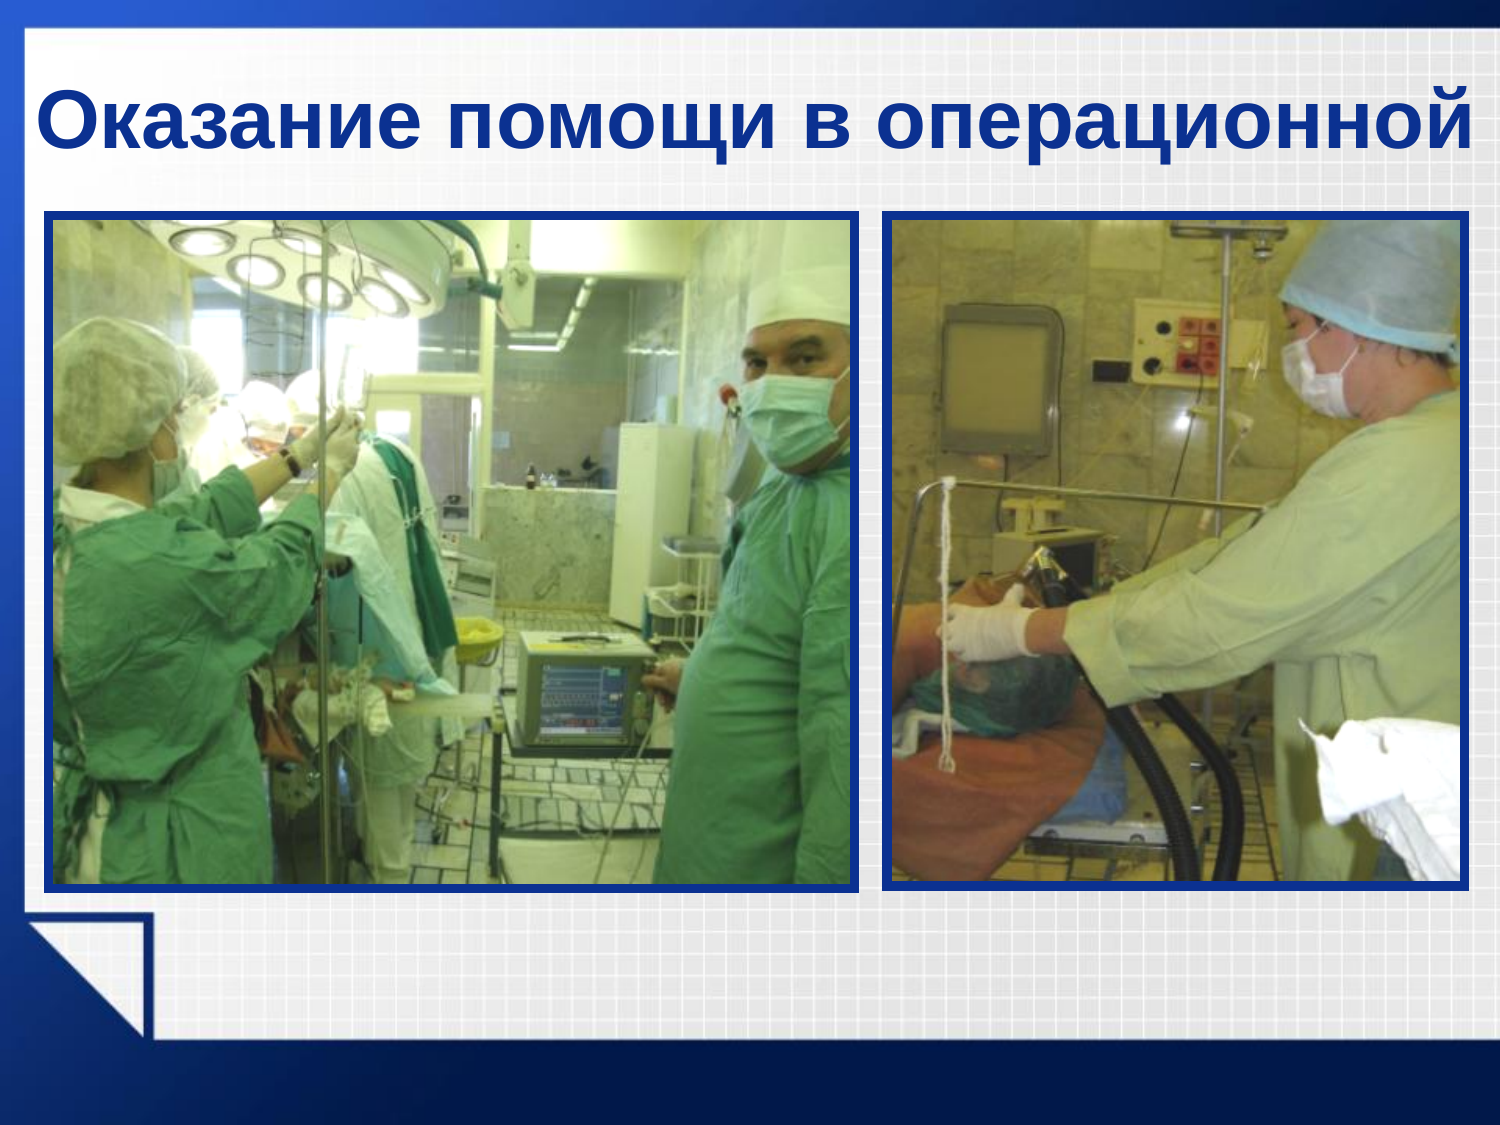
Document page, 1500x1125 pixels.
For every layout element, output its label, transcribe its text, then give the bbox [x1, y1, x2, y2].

picture [0, 173, 1500, 1125]
picture [0, 0, 1500, 57]
text_box Оказание помощи в операционной [0, 57, 1500, 173]
